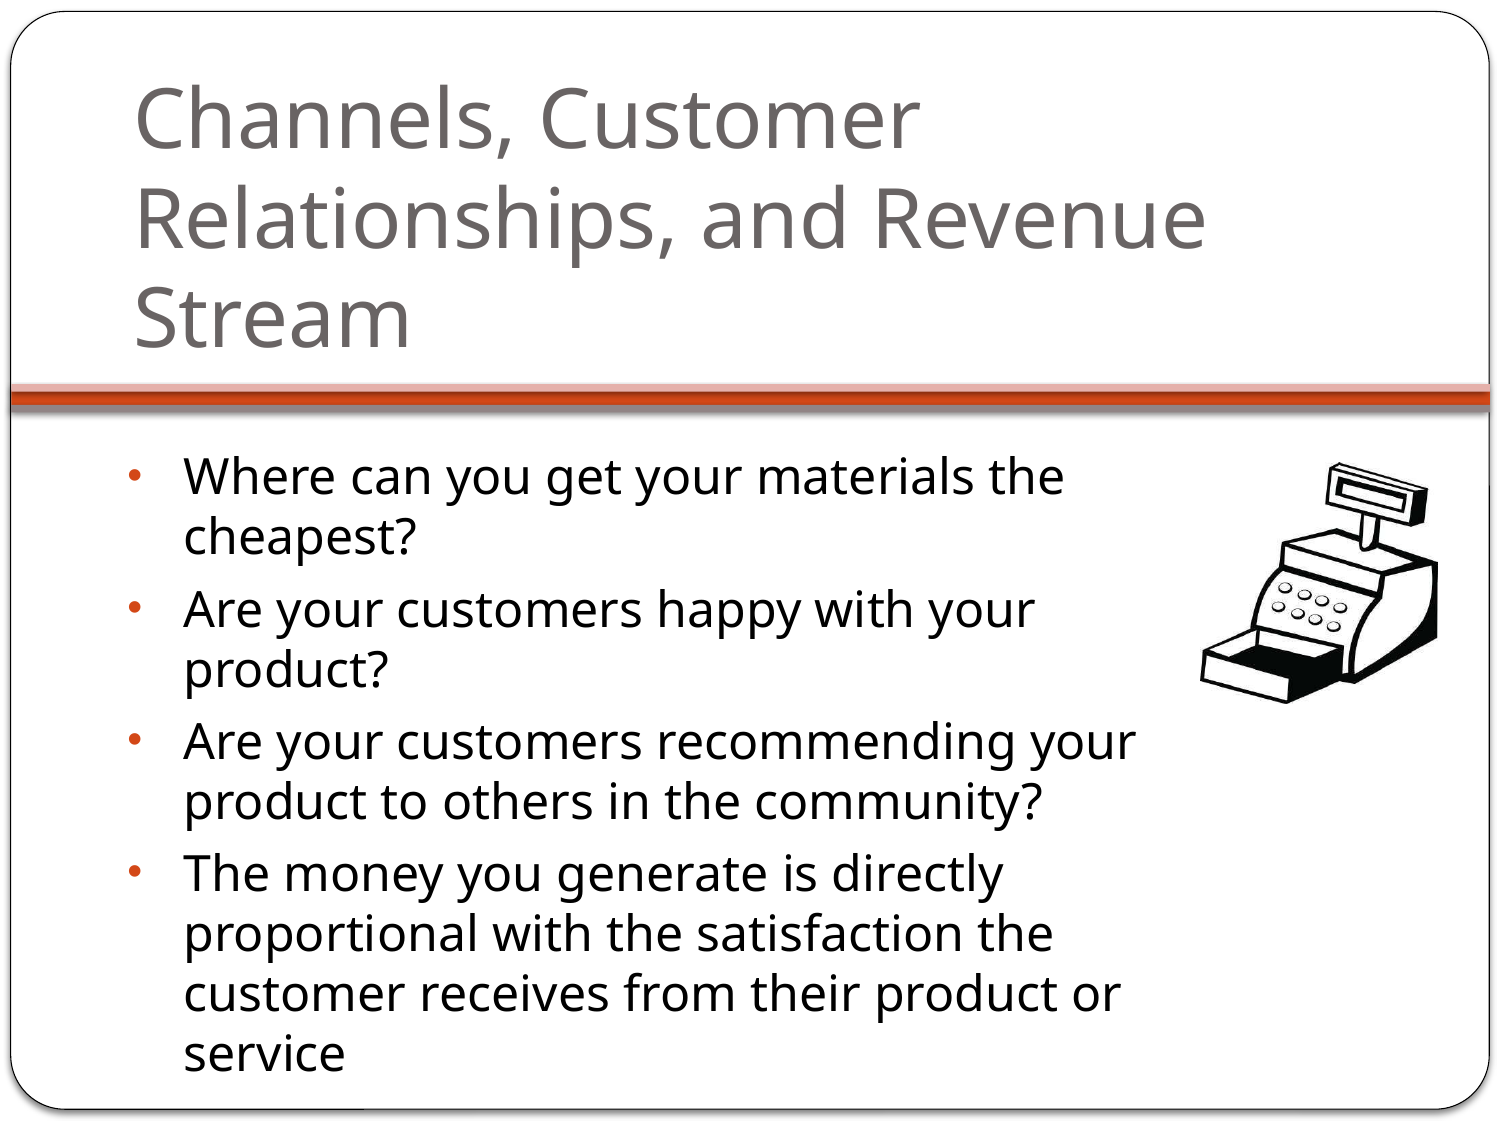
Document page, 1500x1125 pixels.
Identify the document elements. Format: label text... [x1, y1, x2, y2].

list Where can you get your materials the cheapest? Are your customers happy with your product? Are your customers recommending your product to others in the community? The money you generate is directly proportional with the satisfaction the customer receives from their product or service [112, 437, 1157, 1032]
picture [1199, 462, 1438, 705]
title Channels, Customer Relationships, and Revenue Stream [118, 156, 1394, 380]
